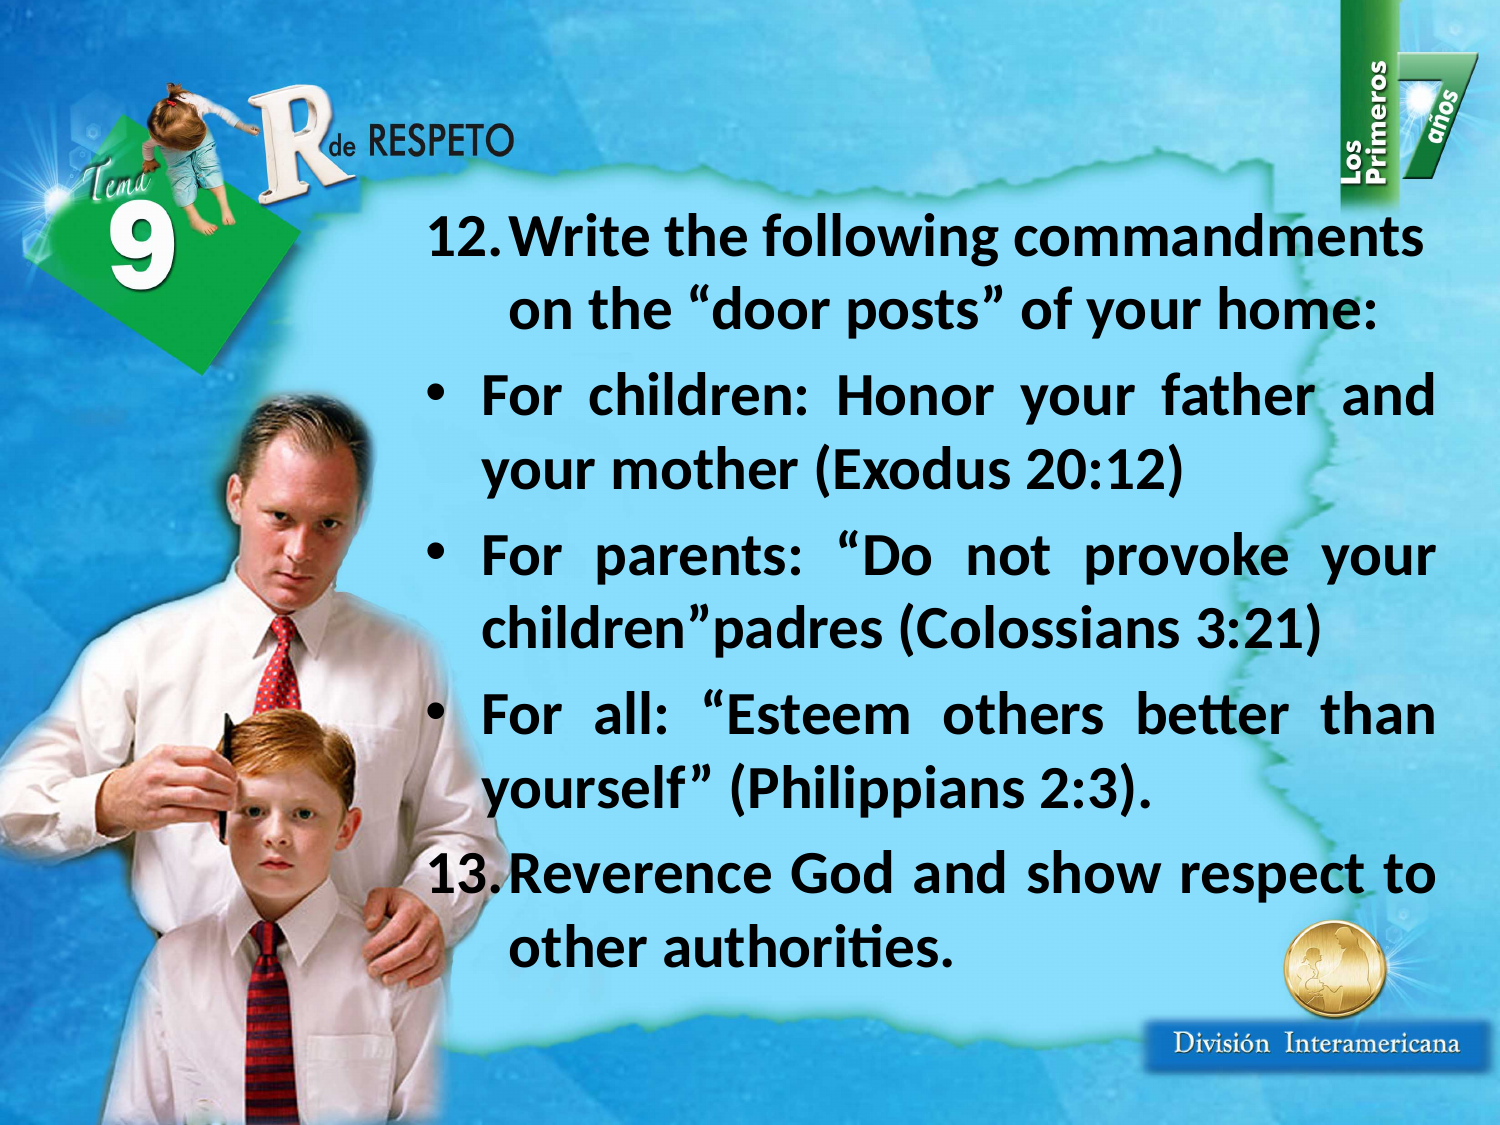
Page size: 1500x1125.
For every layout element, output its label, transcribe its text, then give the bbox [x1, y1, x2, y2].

list Write the following commandments on the “door posts” of your home: For children: Honor your father and your mother (Exodus 20:12) For parents: “Do not provoke your children”padres (Colossians 3:21) For all: “Esteem others better than yourself” (Philippians 2:3). Reverence God and show respect to other authorities. [410, 187, 1454, 1055]
picture [0, 0, 1500, 1125]
